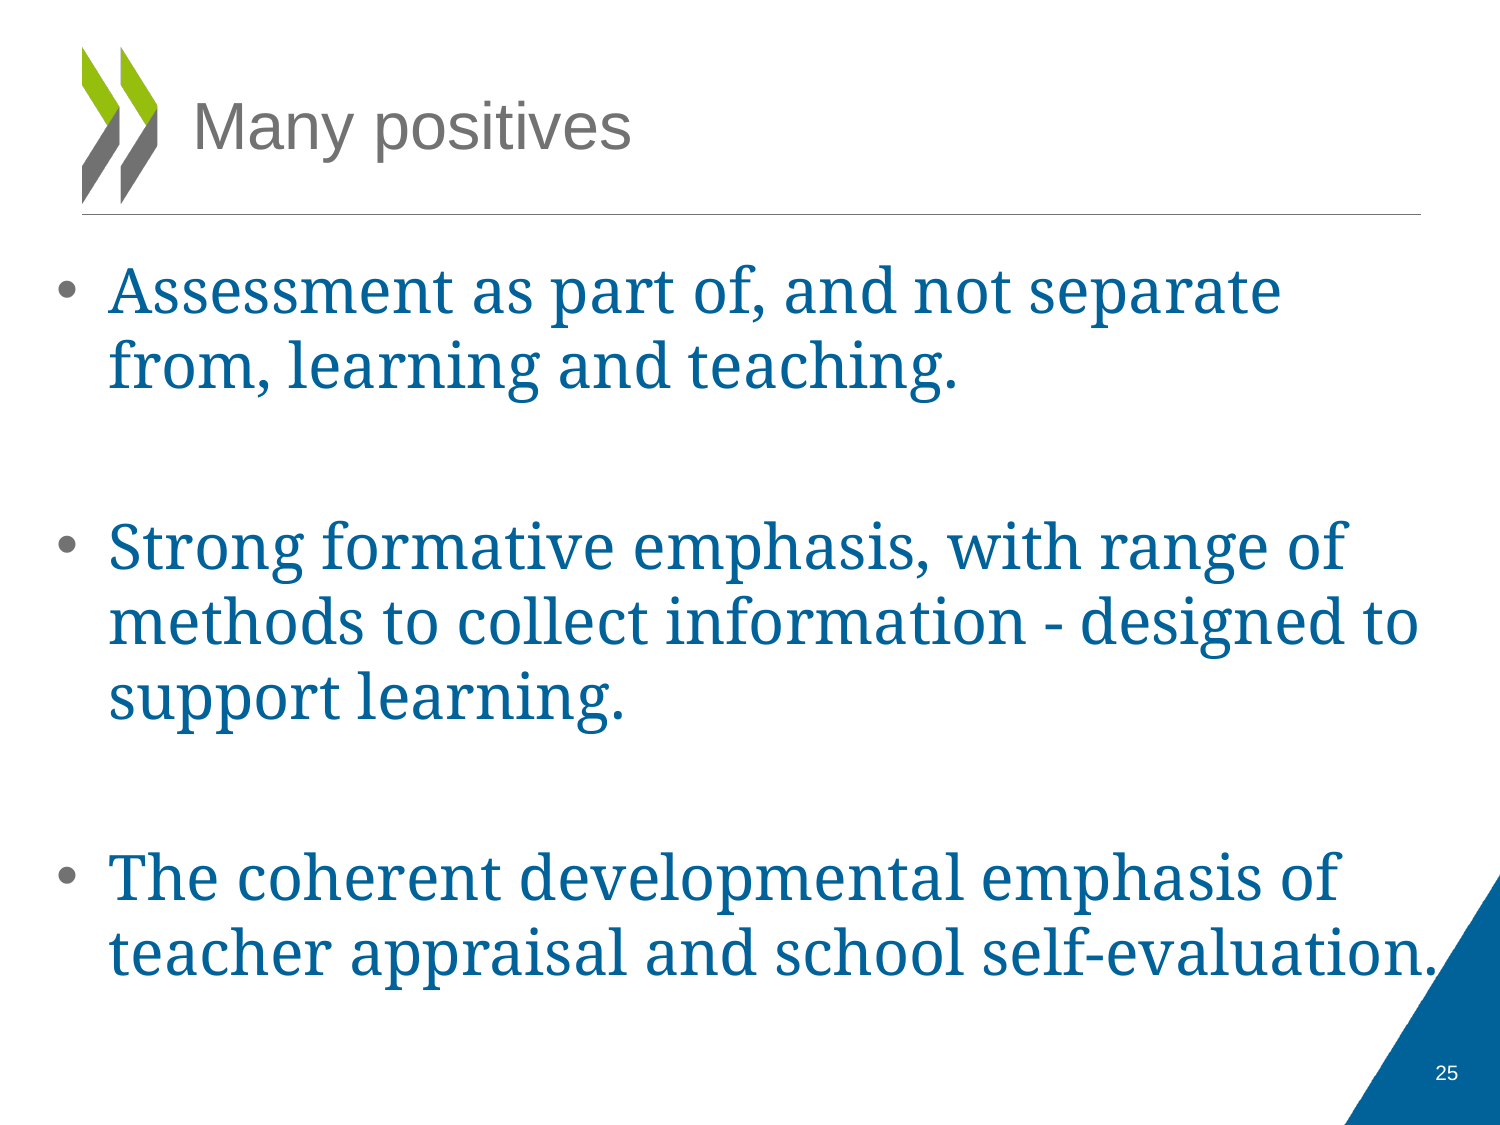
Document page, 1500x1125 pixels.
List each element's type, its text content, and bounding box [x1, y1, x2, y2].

list Assessment as part of, and not separate from, learning and teaching. Strong formative emphasis, with range of methods to collect information - designed to support learning. The coherent developmental emphasis of teacher appraisal and school self-evaluation.. [41, 243, 1471, 1071]
slide_number 25 [1417, 1051, 1474, 1092]
title Many positives [177, 38, 1394, 207]
picture [1344, 874, 1500, 1125]
